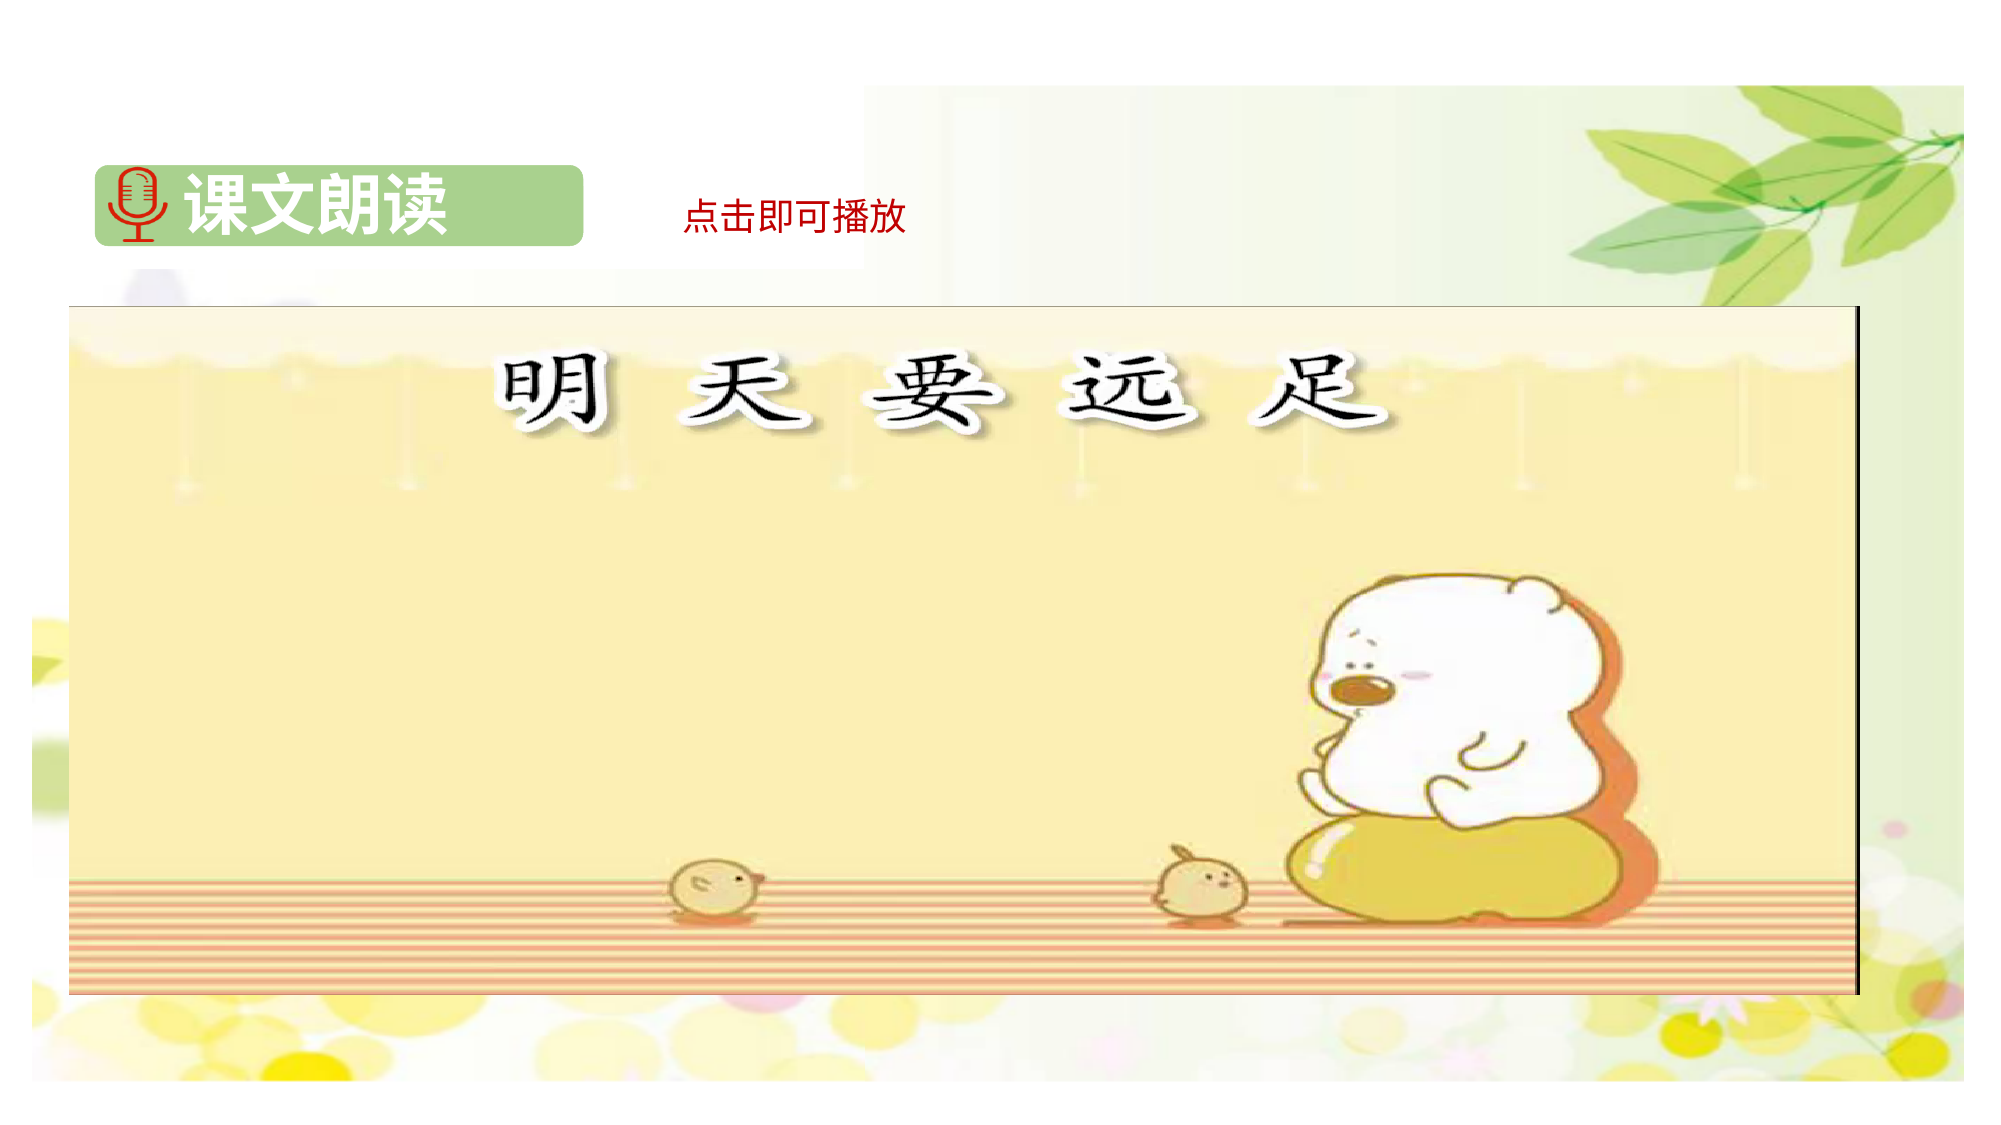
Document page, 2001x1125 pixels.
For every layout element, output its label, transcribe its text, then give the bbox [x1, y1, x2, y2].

text_box 课文朗读 [167, 155, 583, 250]
text_box 点击即可播放 [667, 185, 864, 246]
picture [32, 84, 1964, 1093]
picture [86, 166, 188, 242]
text_box [97, 242, 167, 247]
